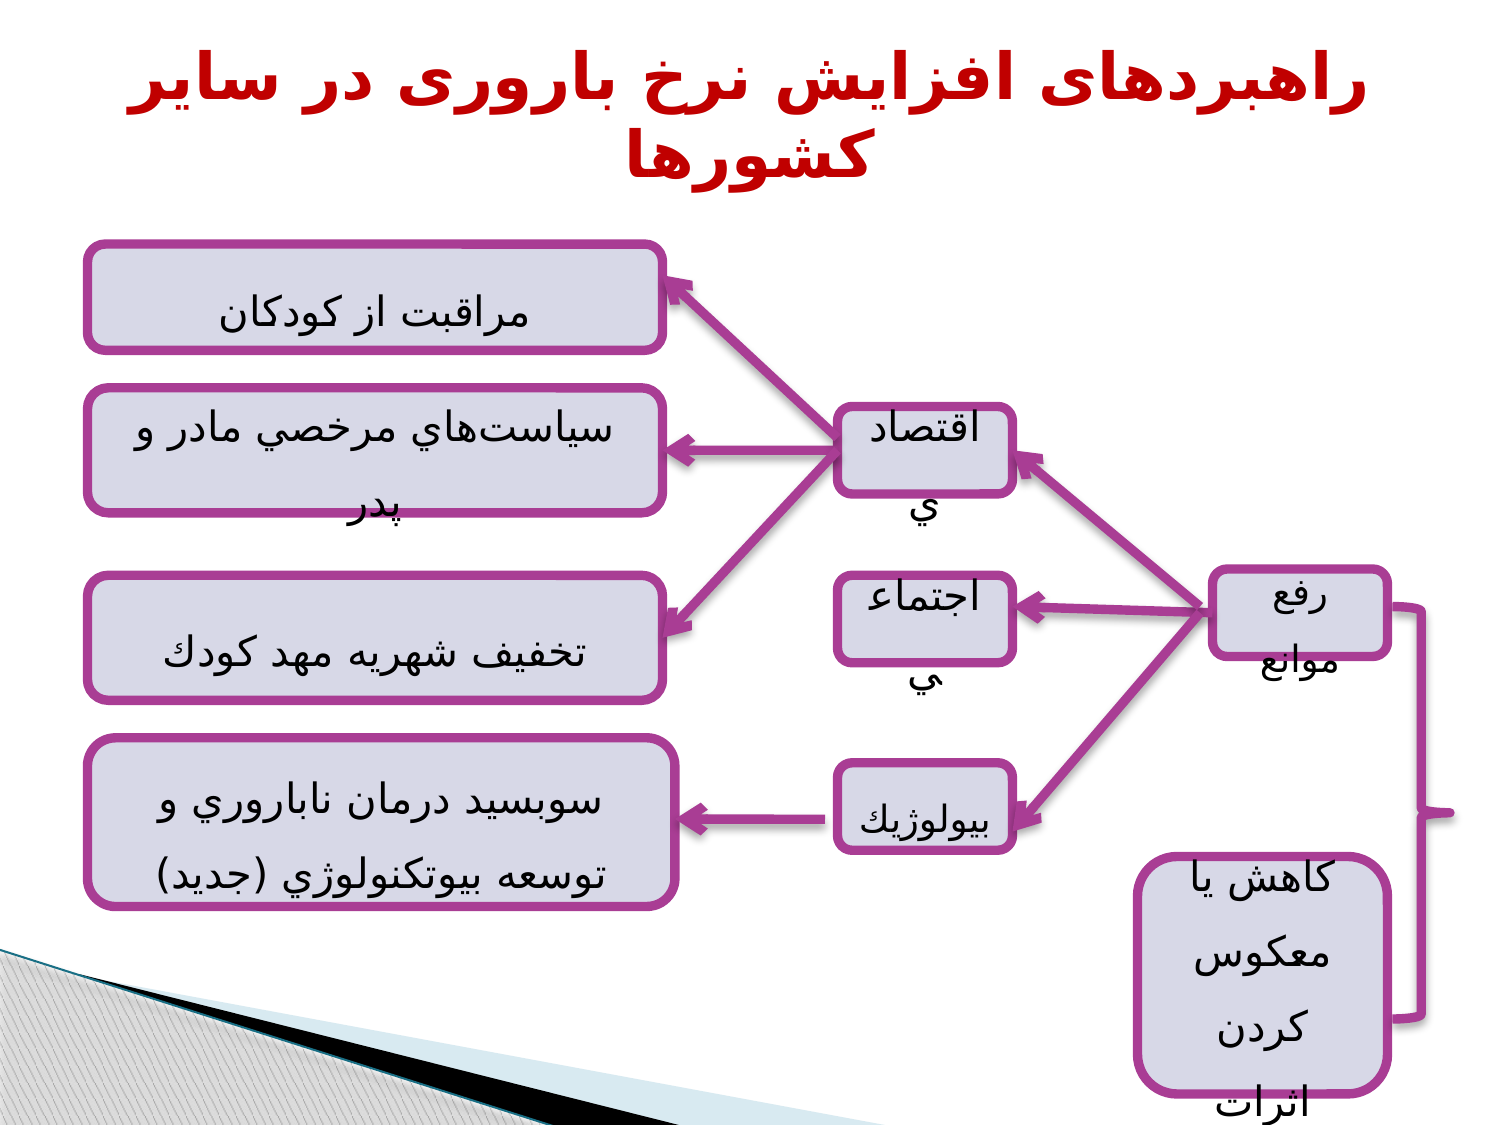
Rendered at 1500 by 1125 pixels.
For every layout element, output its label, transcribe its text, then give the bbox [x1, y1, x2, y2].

text_box اجتماعي [833, 570, 1006, 668]
text_box [1392, 602, 1455, 1024]
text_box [662, 450, 838, 639]
text_box مراقبت از كودكان [82, 239, 668, 355]
title راهبردهای افزایش نرخ باروری در سایر کشورها [75, 19, 1425, 207]
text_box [662, 274, 838, 438]
text_box اقتصادي [842, 401, 1017, 499]
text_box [1204, 606, 1213, 613]
text_box كاهش يا معكوس كردن اثرات [1133, 851, 1393, 1099]
text_box رفع موانع [1208, 564, 1392, 662]
text_box بيولوژيك [833, 758, 1016, 855]
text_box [1012, 612, 1201, 832]
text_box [1012, 449, 1201, 607]
text_box تخفيف شهريه مهد كودك [82, 570, 668, 705]
text_box سوبسيد درمان ناباروري و توسعه بيوتكنولوژي (جديد) [82, 733, 680, 912]
text_box سياست‌هاي مرخصي مادر و پدر [82, 383, 660, 518]
